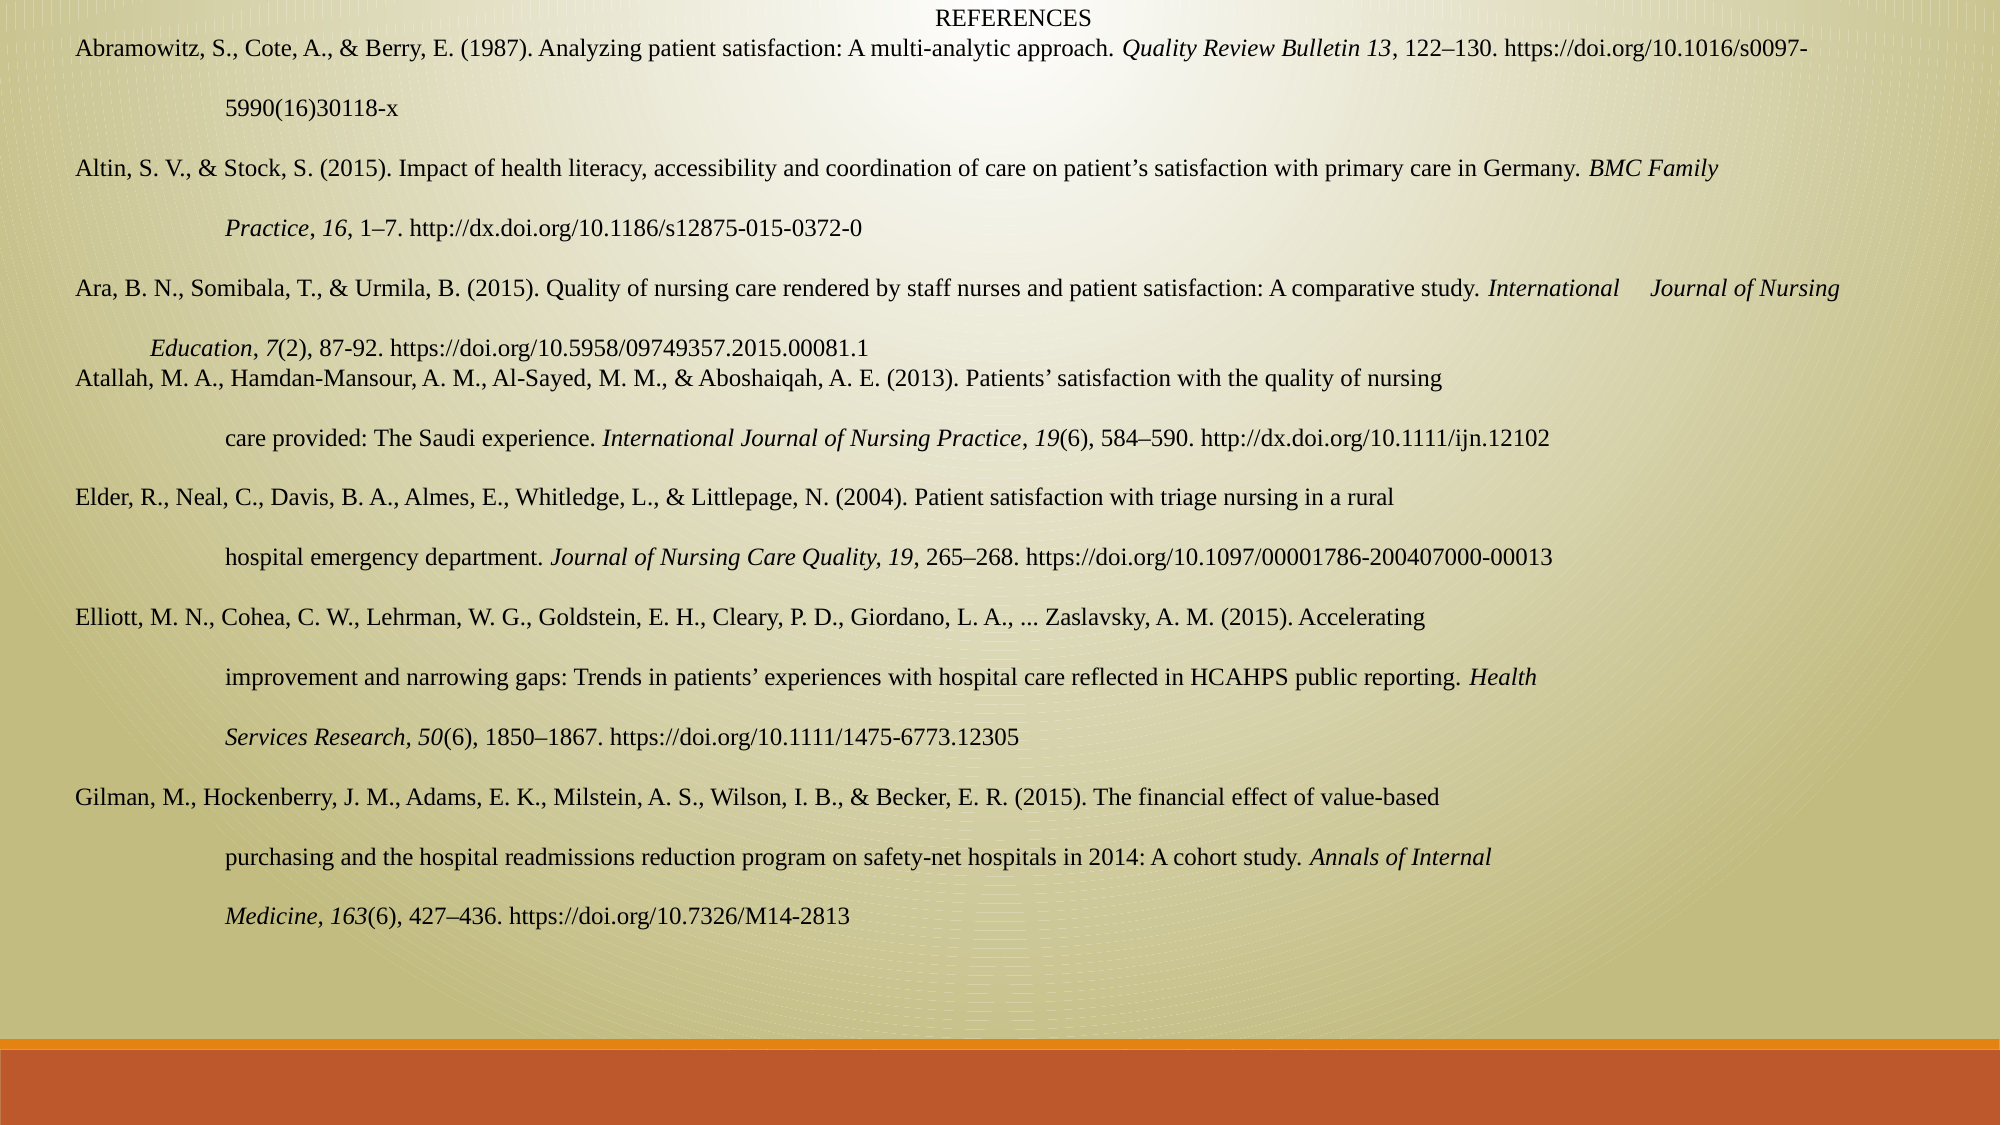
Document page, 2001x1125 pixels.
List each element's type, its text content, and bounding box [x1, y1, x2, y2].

text_box REFERENCES Abramowitz, S., Cote, A., & Berry, E. (1987). Analyzing patient satisfaction: A multi-analytic approach. Quality Review Bulletin 13, 122–130. https://doi.org/10.1016/s0097- 5990(16)30118-x Altin, S. V., & Stock, S. (2015). Impact of health literacy, accessibility and coordination of care on patient’s satisfaction with primary care in Germany. BMC Family Practice, 16, 1–7. http://dx.doi.org/10.1186/s12875-015-0372-0 Ara, B. N., Somibala, T., & Urmila, B. (2015). Quality of nursing care rendered by staff nurses and patient satisfaction: A comparative study. International Journal of Nursing Education, 7(2), 87-92. https://doi.org/10.5958/09749357.2015.00081.1 Atallah, M. A., Hamdan-Mansour, A. M., Al-Sayed, M. M., & Aboshaiqah, A. E. (2013). Patients’ satisfaction with the quality of nursing care provided: The Saudi experience. International Journal of Nursing Practice, 19(6), 584–590. http://dx.doi.org/10.1111/ijn.12102 Elder, R., Neal, C., Davis, B. A., Almes, E., Whitledge, L., & Littlepage, N. (2004). Patient satisfaction with triage nursing in a rural hospital emergency department. Journal of Nursing Care Quality, 19, 265–268. https://doi.org/10.1097/00001786-200407000-00013 Elliott, M. N., Cohea, C. W., Lehrman, W. G., Goldstein, E. H., Cleary, P. D., Giordano, L. A., ... Zaslavsky, A. M. (2015). Accelerating improvement and narrowing gaps: Trends in patients’ experiences with hospital care reflected in HCAHPS public reporting. Health Services Research, 50(6), 1850–1867. https://doi.org/10.1111/1475-6773.12305 Gilman, M., Hockenberry, J. M., Adams, E. K., Milstein, A. S., Wilson, I. B., & Becker, E. R. (2015). The financial effect of value-based purchasing and the hospital readmissions reduction program on safety-net hospitals in 2014: A cohort study. Annals of Internal Medicine, 163(6), 427–436. https://doi.org/10.7326/M14-2813 [60, 0, 1967, 1125]
